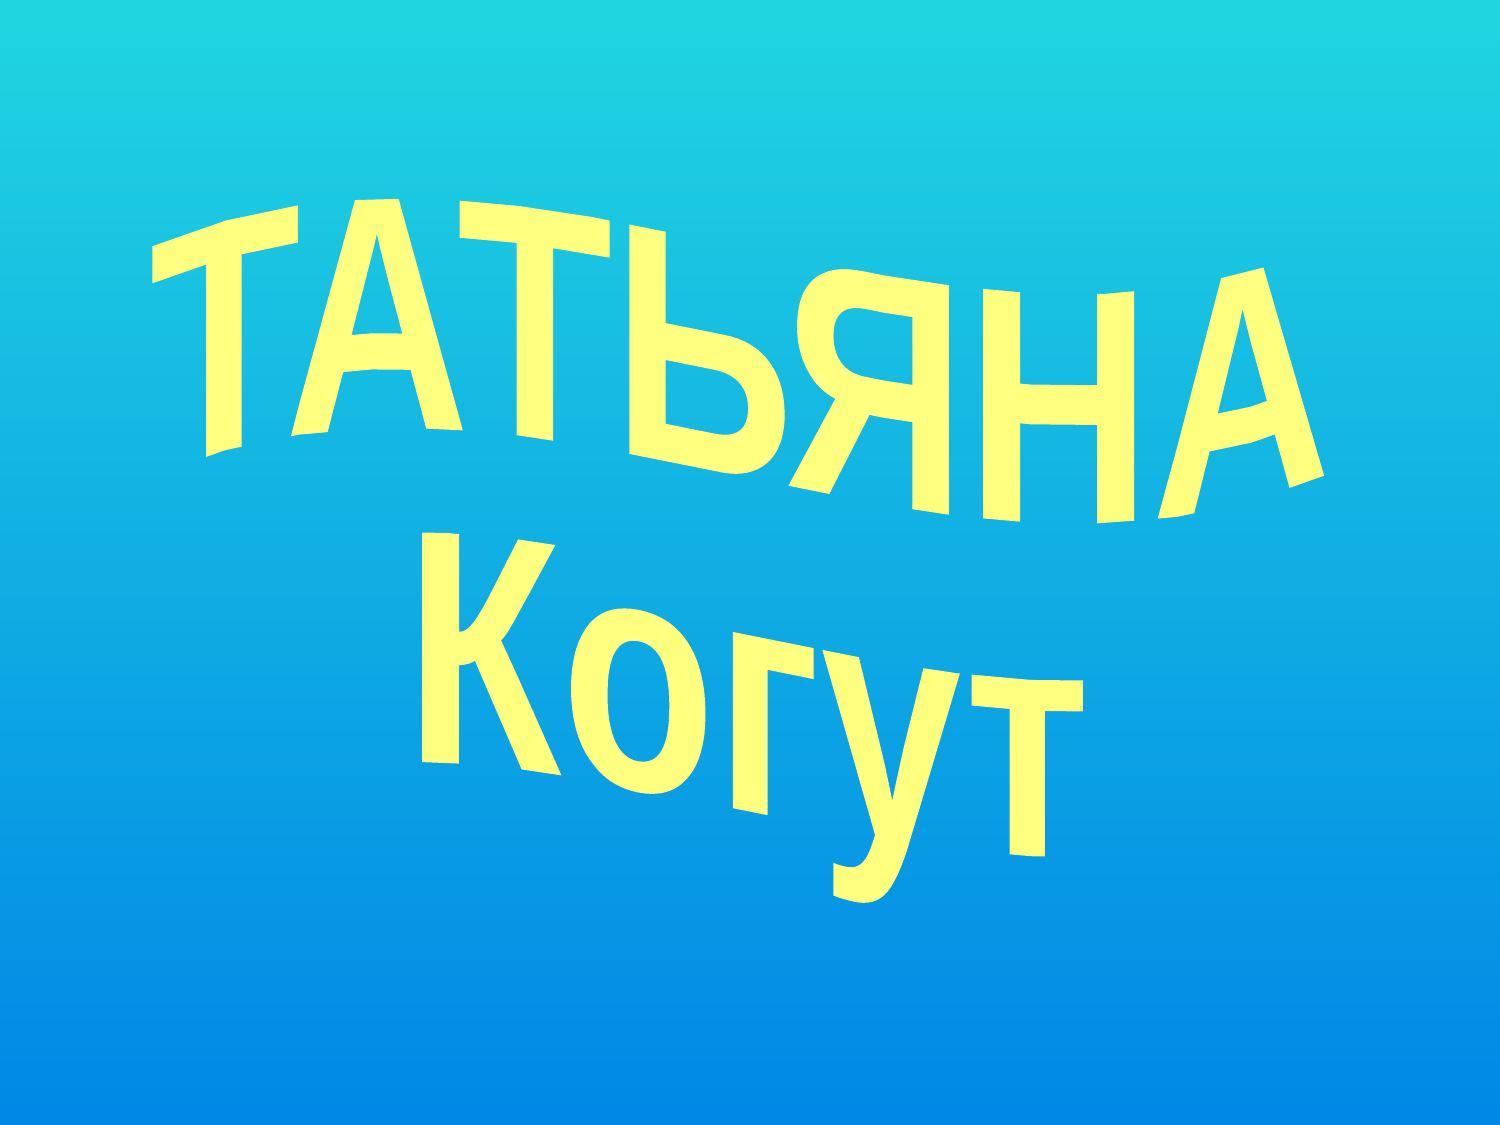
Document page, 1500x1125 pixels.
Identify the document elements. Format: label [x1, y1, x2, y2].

picture [824, 651, 959, 888]
text_box [316, 304, 1231, 563]
picture [733, 633, 813, 814]
picture [572, 609, 705, 793]
picture [972, 675, 1082, 856]
picture [423, 563, 560, 774]
